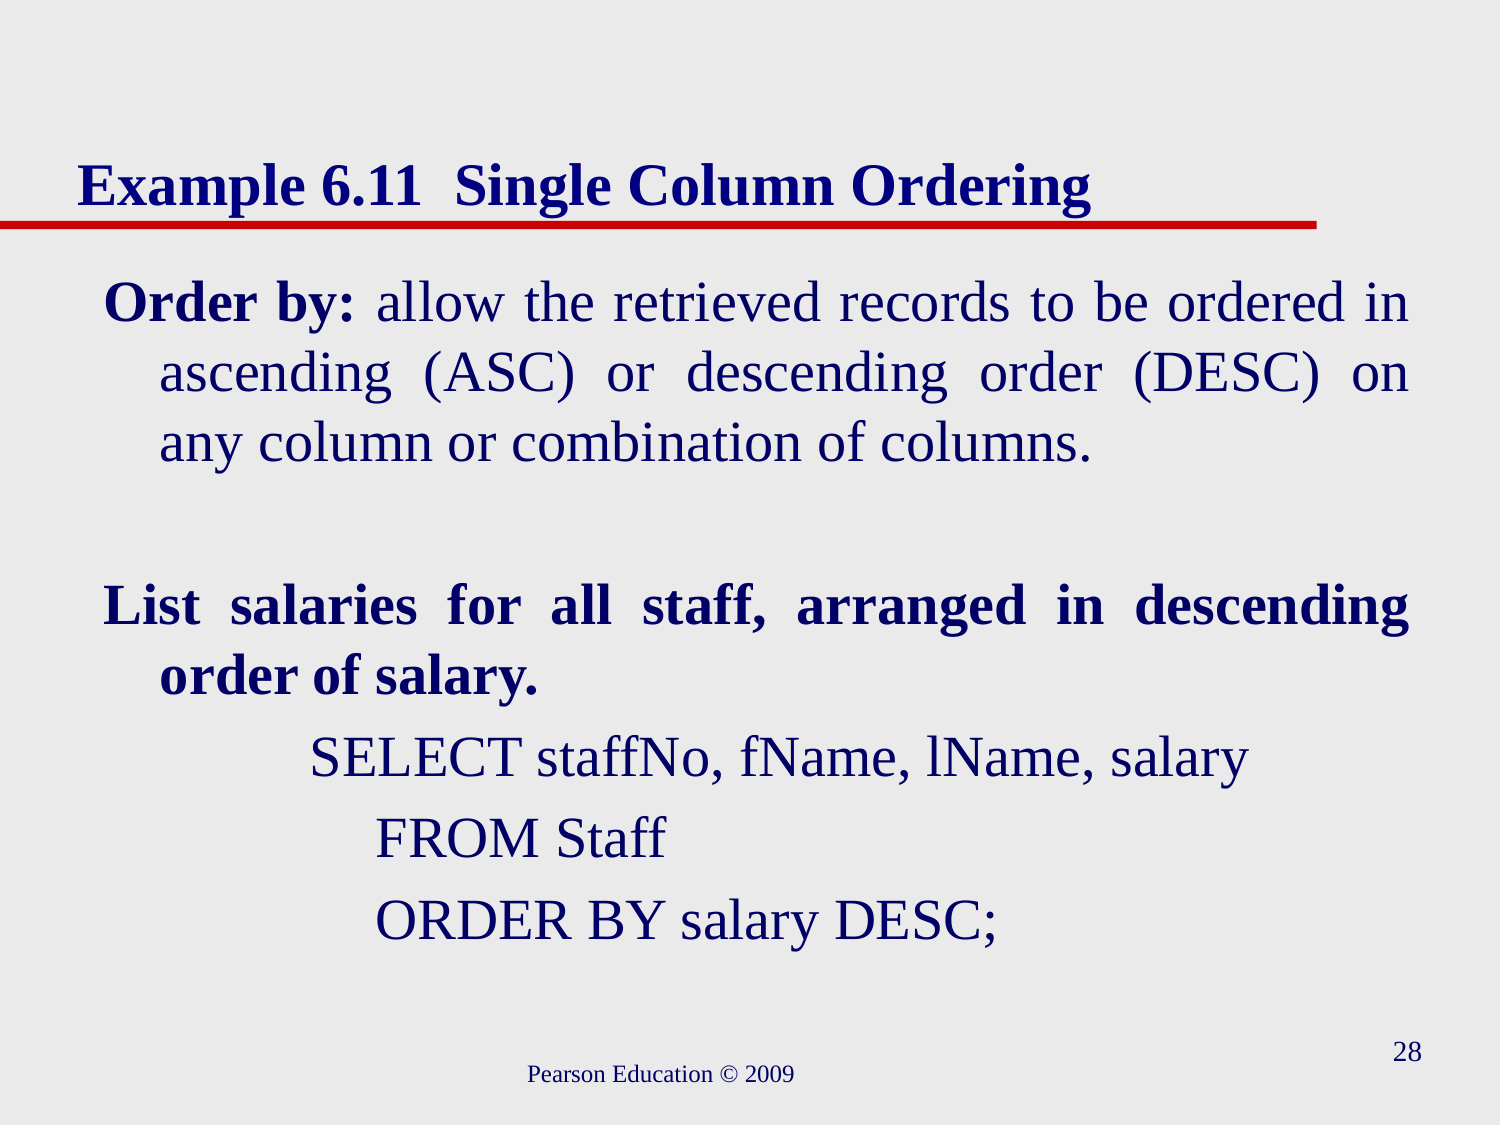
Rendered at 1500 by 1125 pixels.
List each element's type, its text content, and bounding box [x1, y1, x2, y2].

title Example 6.11 Single Column Ordering [62, 43, 1338, 226]
slide_number 28 [1124, 1012, 1438, 1088]
text_box Pearson Education © 2009 [512, 1050, 1038, 1095]
list Order by: allow the retrieved records to be ordered in ascending (ASC) or descending order (DESC) on any column or combination of columns. List salaries for all staff, arranged in descending order of salary. SELECT staffNo, fName, lName, salary FROM Staff ORDER BY salary DESC; [88, 255, 1427, 931]
